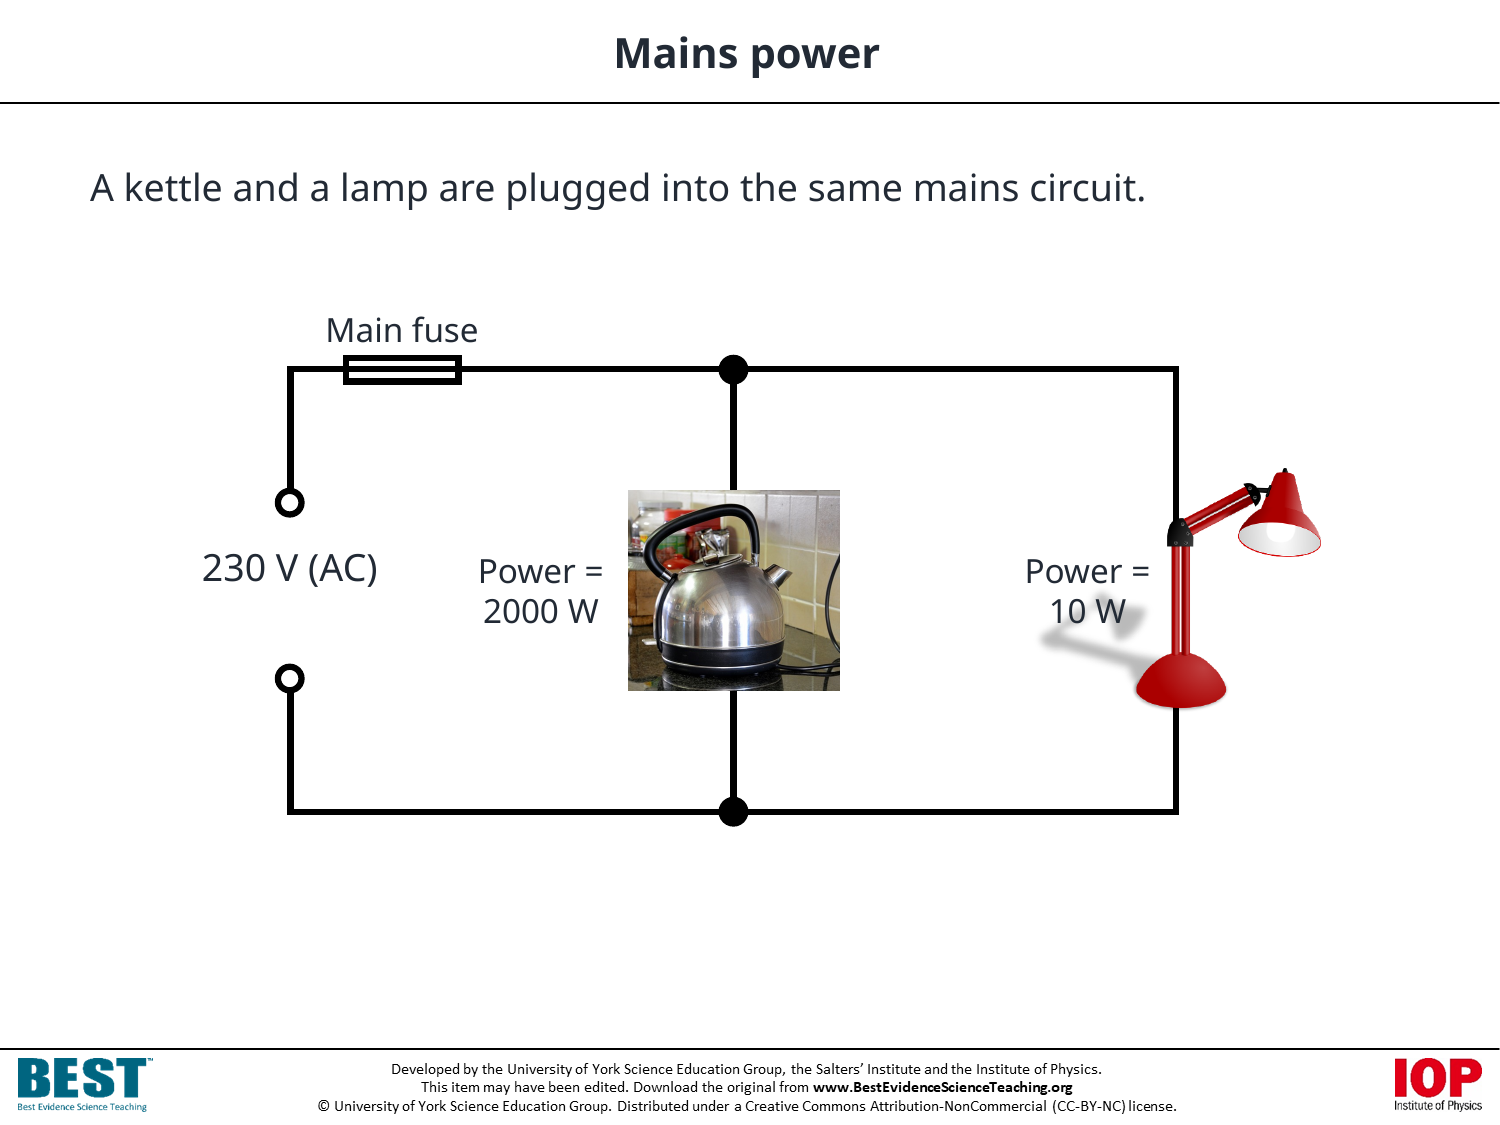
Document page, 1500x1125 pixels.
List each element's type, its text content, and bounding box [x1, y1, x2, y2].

picture [0, 102, 1500, 1125]
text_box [181, 301, 1321, 824]
text_box Mains power [23, 4, 1471, 99]
